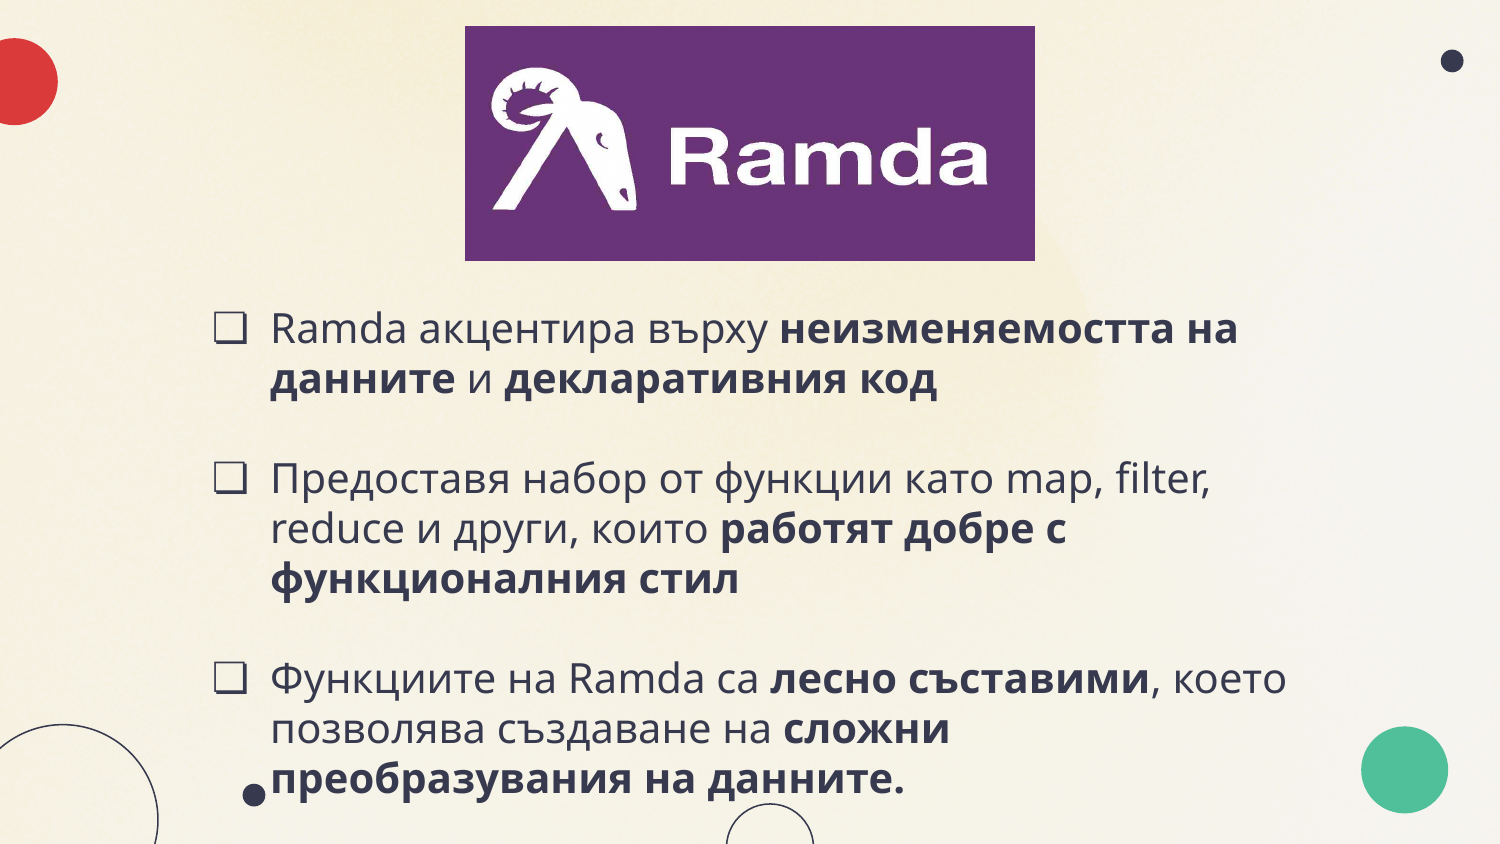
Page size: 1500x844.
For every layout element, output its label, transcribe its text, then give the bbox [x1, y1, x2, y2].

picture [464, 26, 1036, 261]
text_box Ramda акцентира върху неизменяемостта на данните и декларативния код Предоставя набор от функции като map, filter, reduce и други, които работят добре с функционалния стил Функциите на Ramda са лесно съставими, което позволява създаване на сложни преобразувания на данните. [180, 286, 1320, 844]
text_box [0, 0, 1500, 844]
